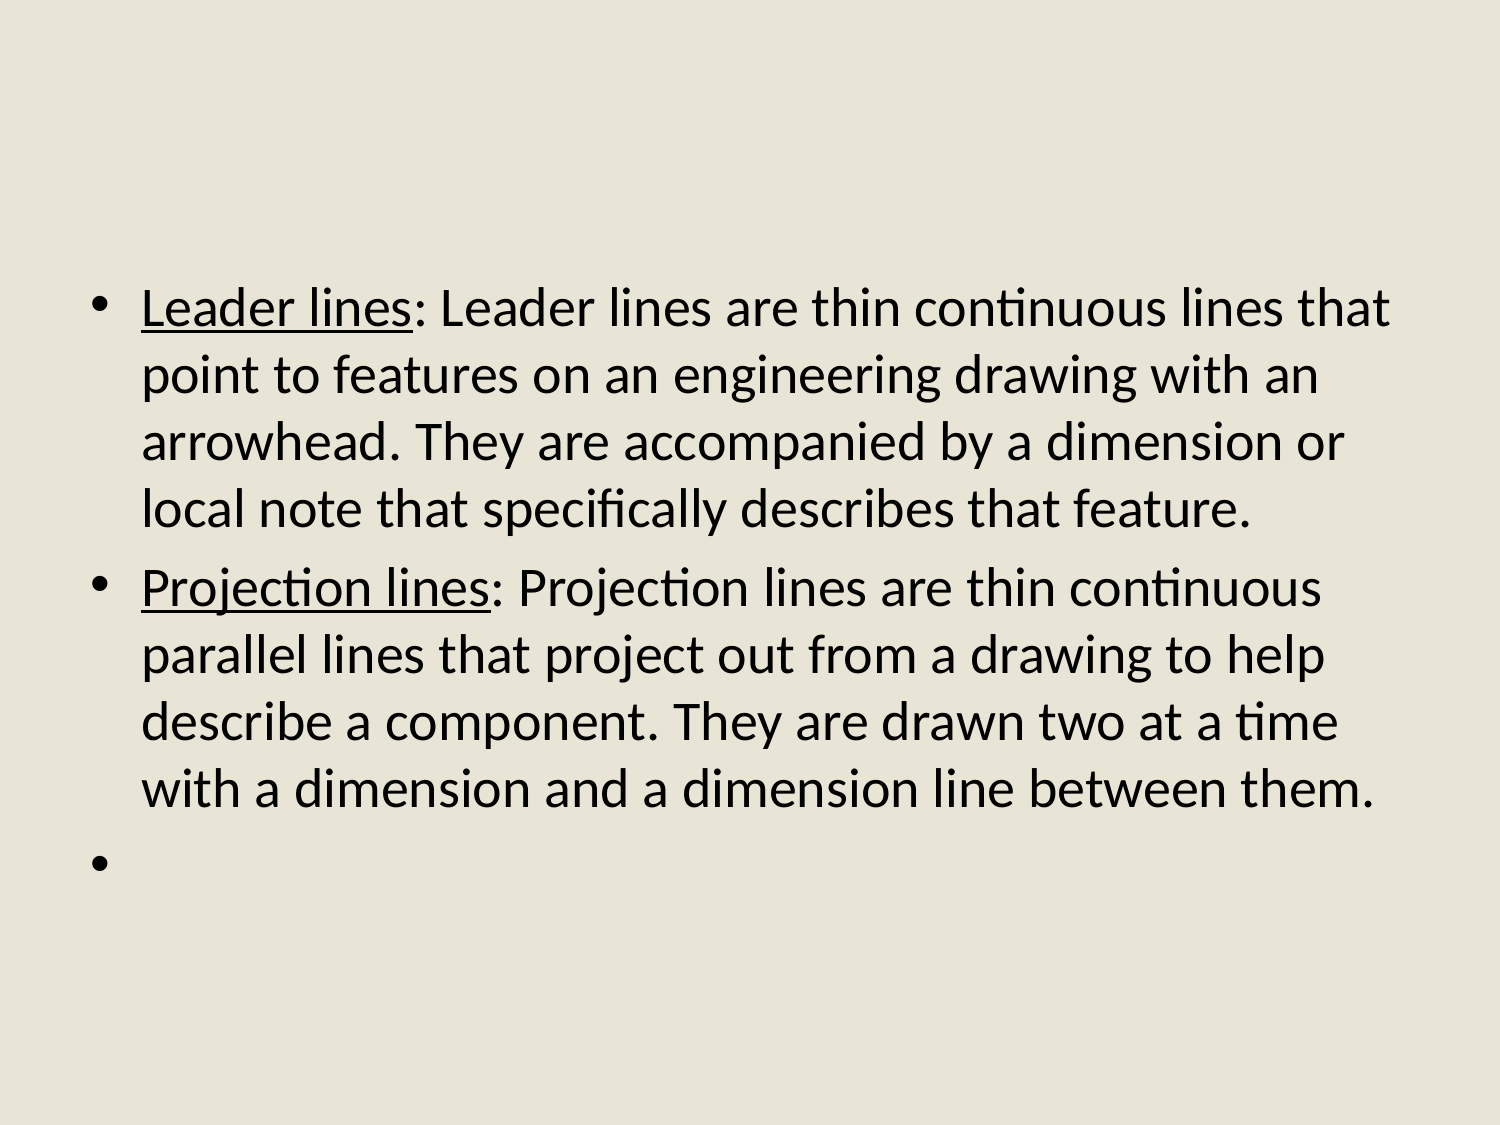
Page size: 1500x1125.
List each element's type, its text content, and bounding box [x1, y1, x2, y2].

list Leader lines: Leader lines are thin continuous lines that point to features on an engineering drawing with an arrowhead. They are accompanied by a dimension or local note that specifically describes that feature. Projection lines: Projection lines are thin continuous parallel lines that project out from a drawing to help describe a component. They are drawn two at a time with a dimension and a dimension line between them. [75, 262, 1425, 1005]
